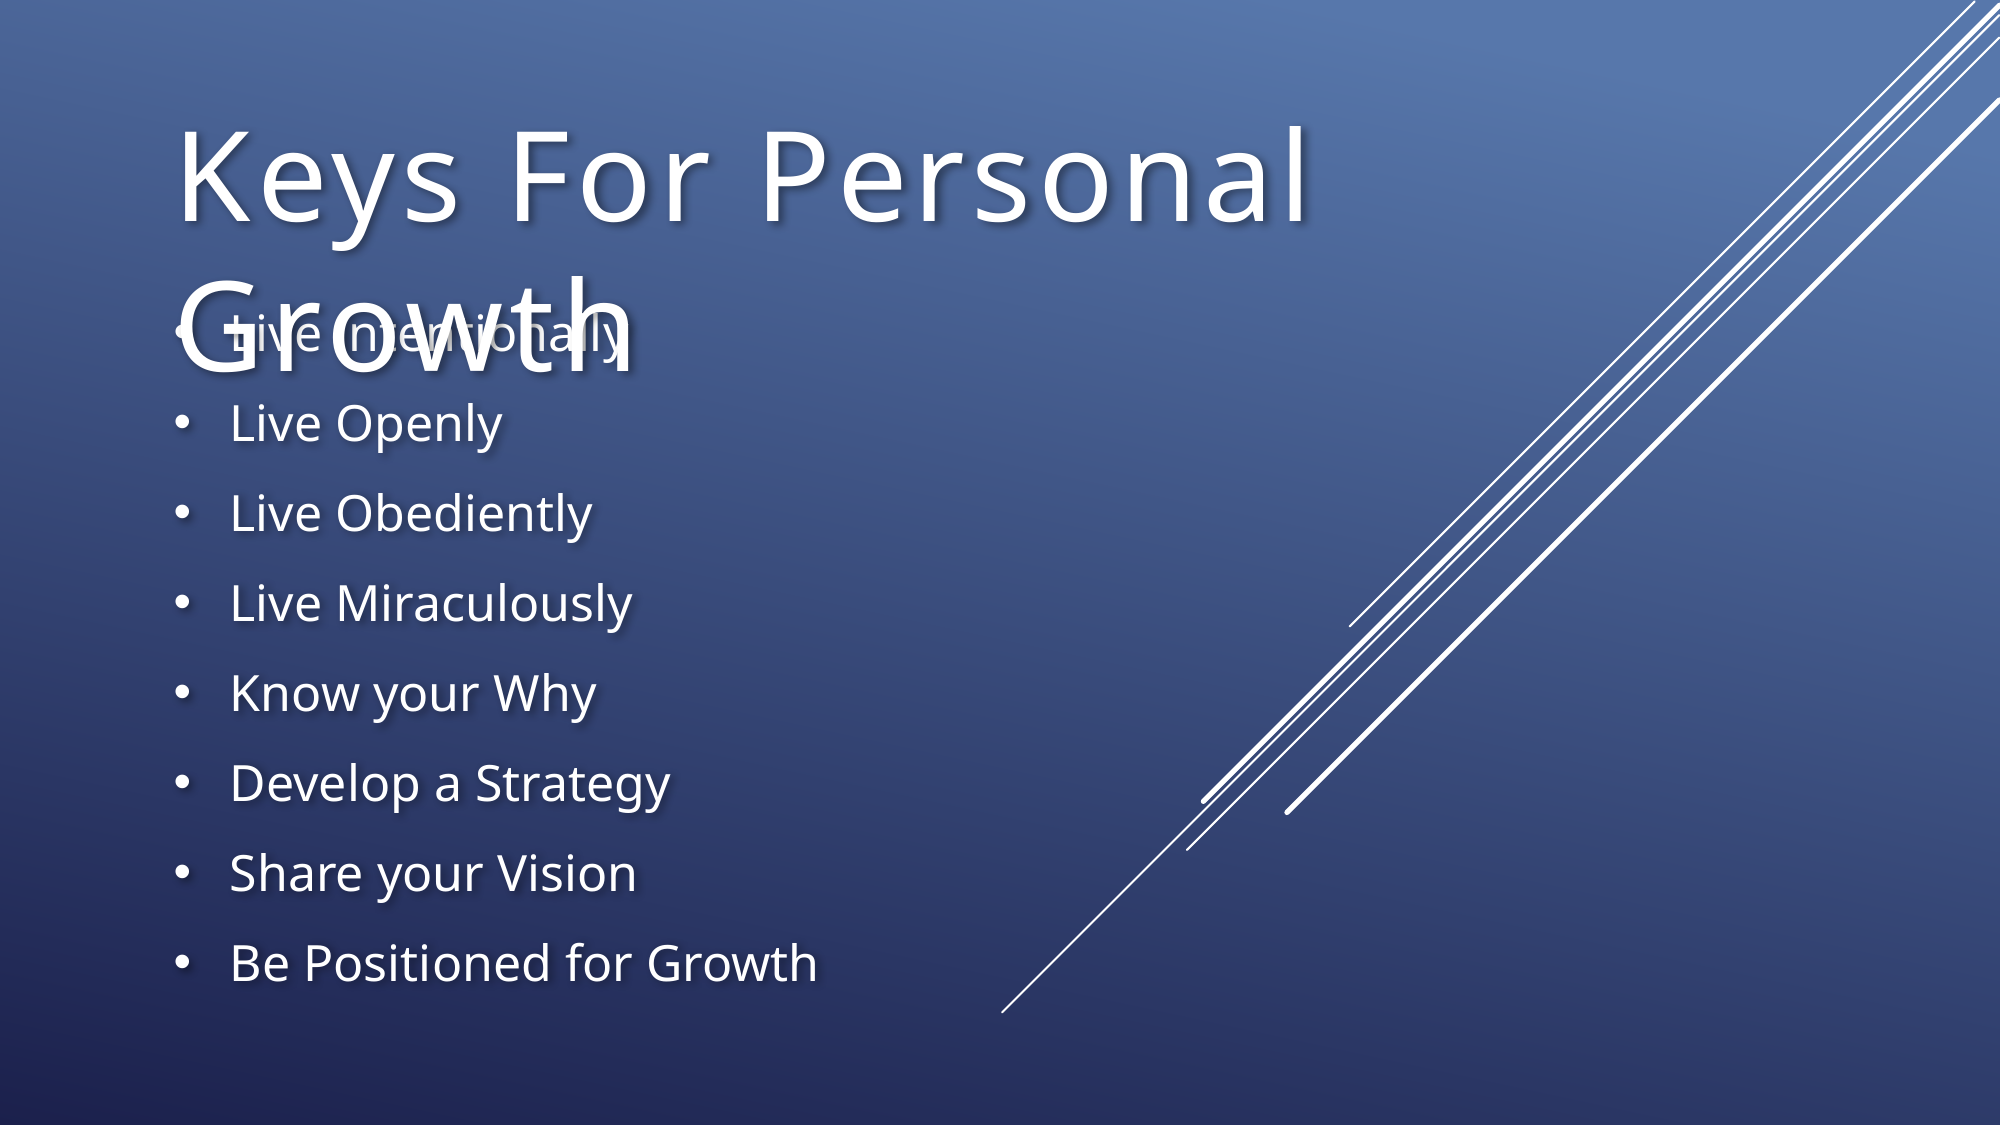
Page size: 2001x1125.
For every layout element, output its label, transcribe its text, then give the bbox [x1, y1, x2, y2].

text_box Live intentionally Live Openly Live Obediently Live Miraculously Know your Why Develop a Strategy Share your Vision Be Positioned for Growth [158, 410, 1240, 999]
text_box Keys For Personal Growth [158, 88, 1669, 404]
